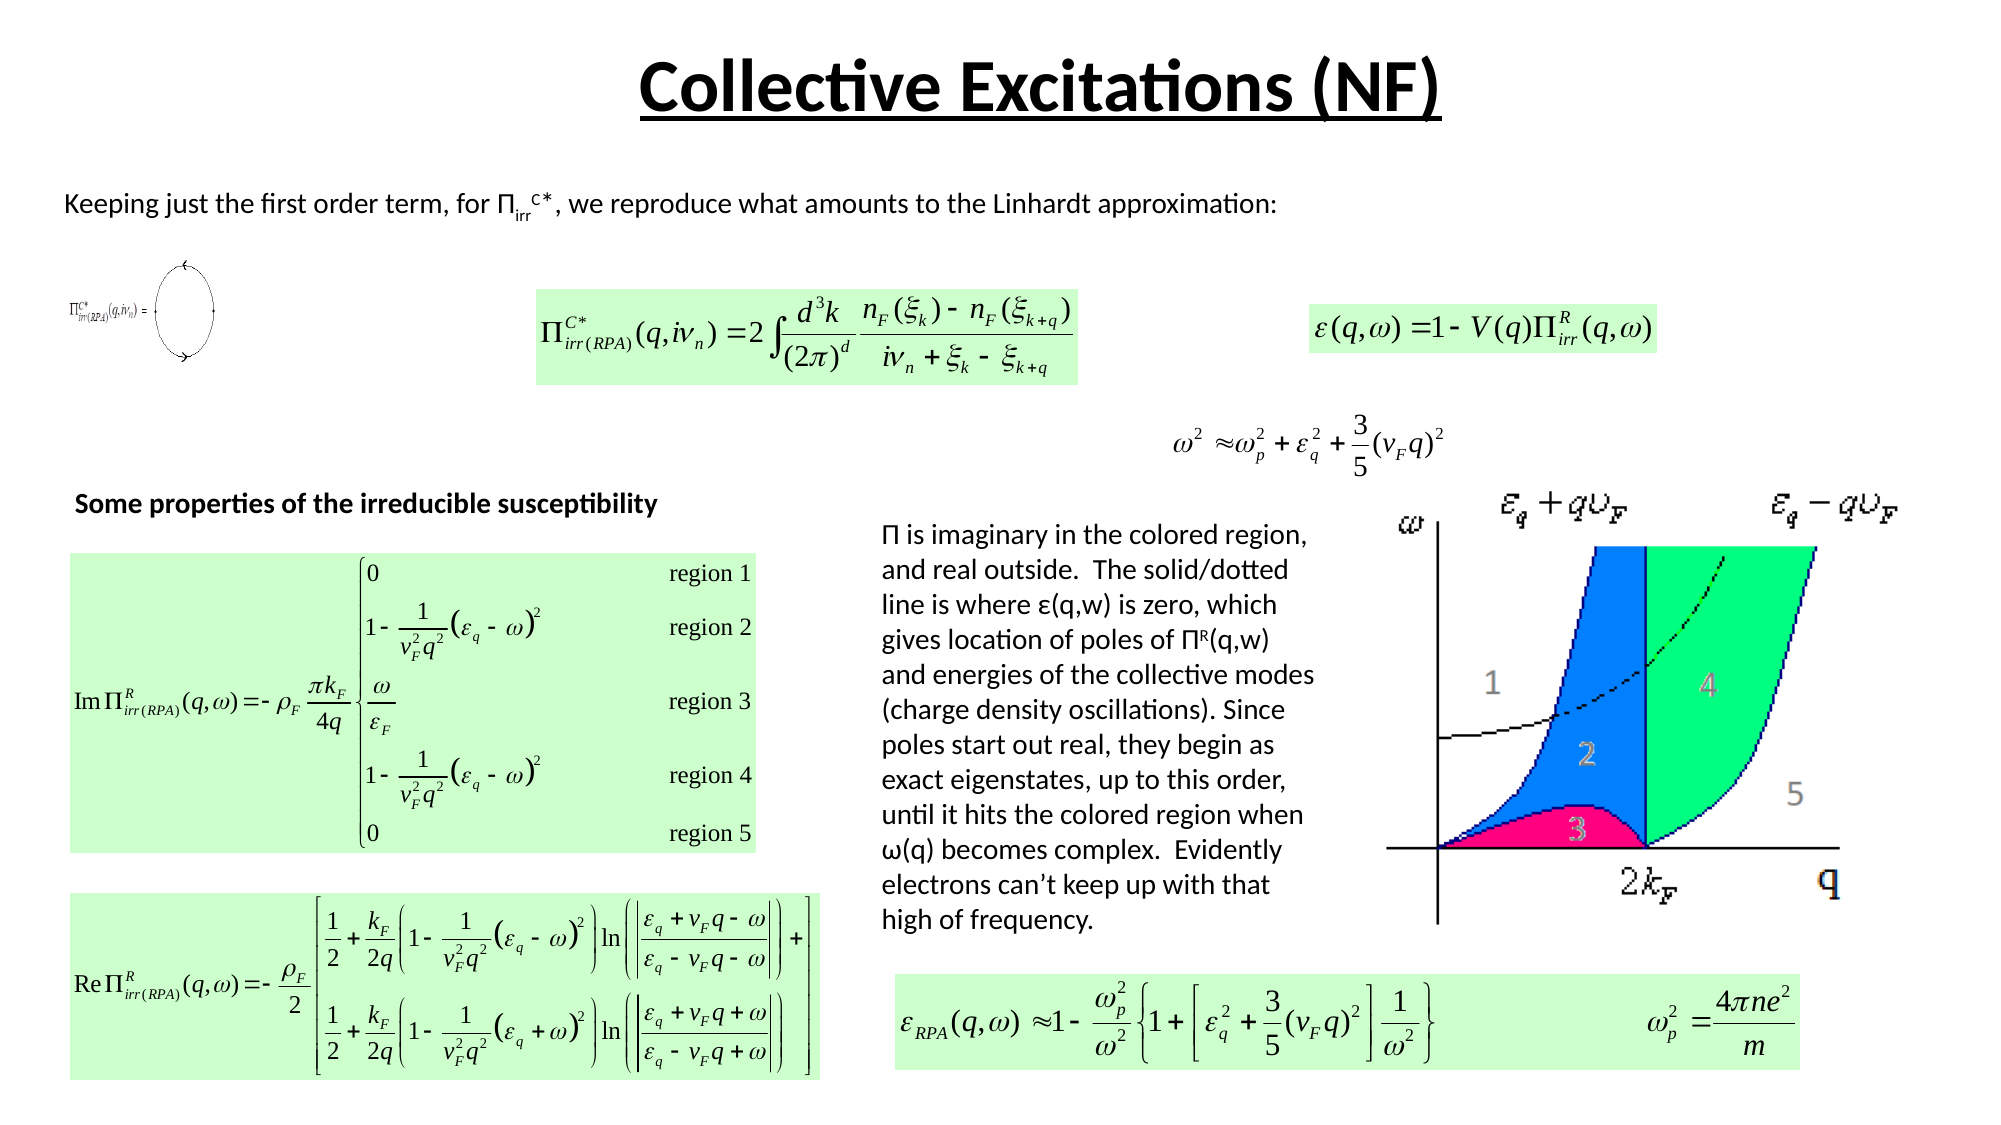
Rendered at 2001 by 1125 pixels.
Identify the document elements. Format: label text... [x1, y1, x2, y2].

text_box Keeping just the first order term, for ΠirrC*, we reproduce what amounts to the Linhardt approximation: [49, 177, 1334, 232]
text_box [69, 892, 820, 1081]
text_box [895, 974, 1801, 1070]
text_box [60, 244, 413, 413]
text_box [1168, 406, 1450, 483]
text_box Π is imaginary in the colored region, and real outside. The solid/dotted line is where ε(q,w) is zero, which gives location of poles of ΠR(q,w) and energies of the collective modes (charge density oscillations). Since poles start out real, they begin as exact eigenstates, up to this order, until it hits the colored region when ω(q) becomes complex. Evidently electrons can’t keep up with that high of frequency. [866, 508, 1334, 943]
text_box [1309, 303, 1657, 354]
title Collective Excitations (NF) [550, 34, 1532, 136]
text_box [535, 288, 1079, 386]
picture [1359, 470, 1905, 936]
text_box Some properties of the irreducible susceptibility [60, 476, 788, 527]
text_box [69, 552, 756, 854]
